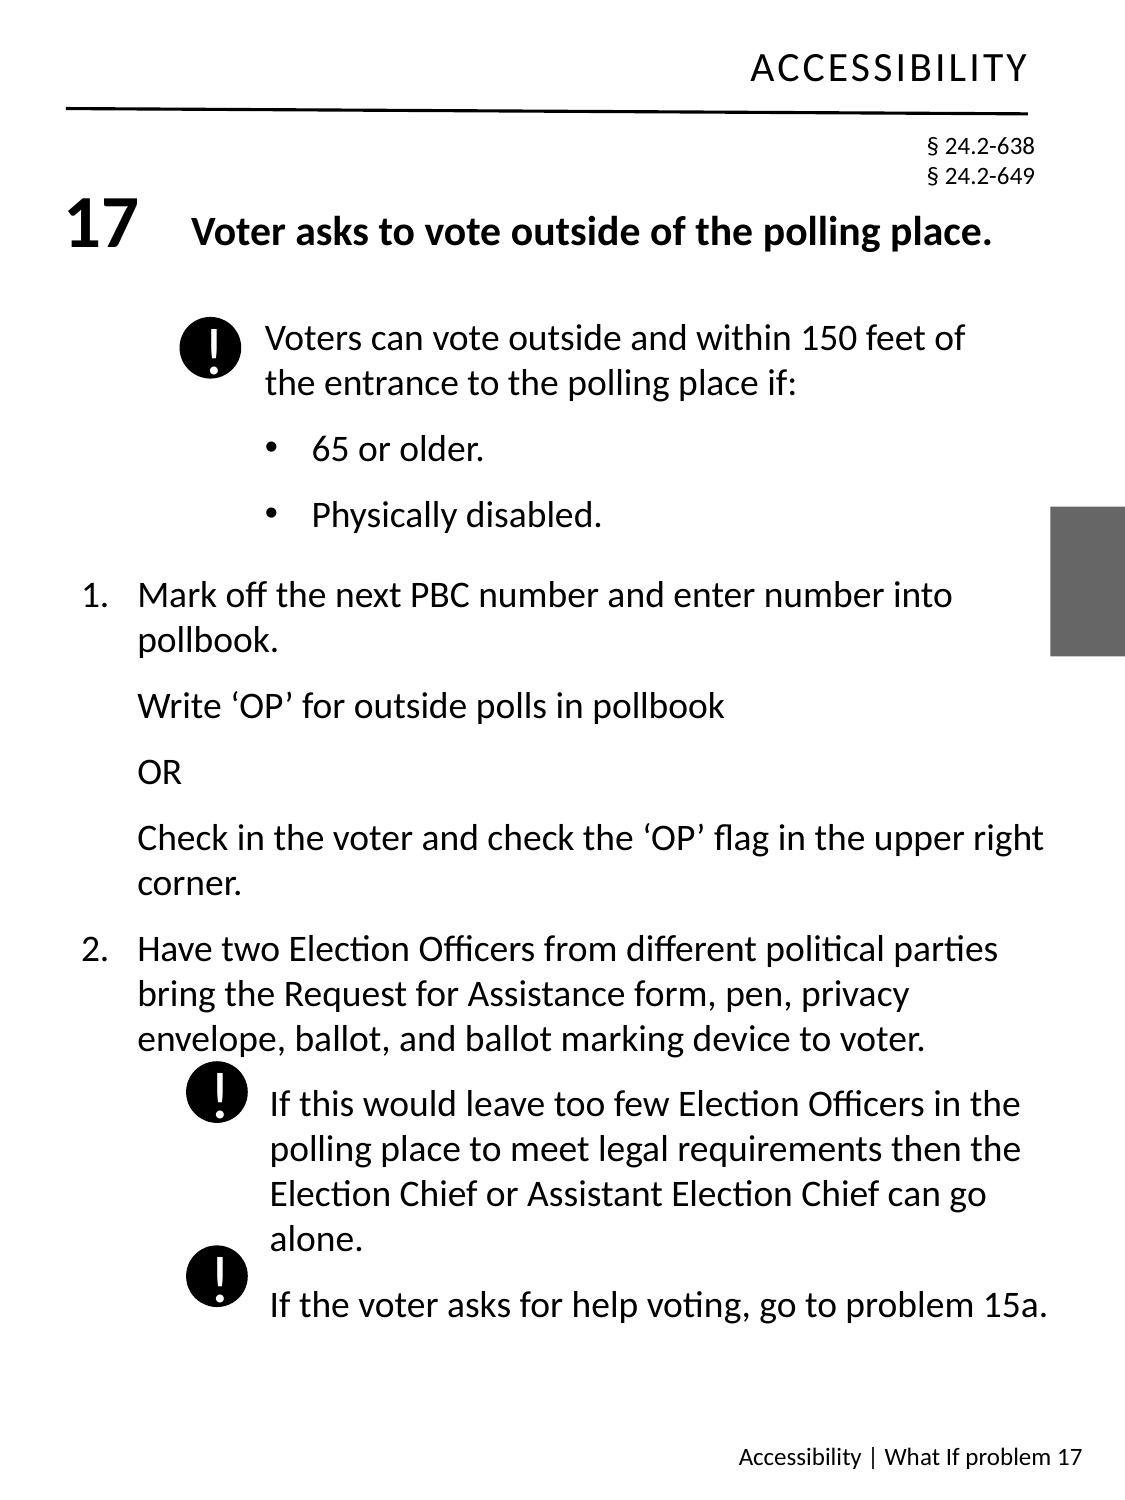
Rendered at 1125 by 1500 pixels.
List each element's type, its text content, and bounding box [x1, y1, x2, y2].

list 17 [48, 175, 188, 340]
text_box Voters can vote outside and within 150 feet of the entrance to the polling place if: 65 or older. Physically disabled. [249, 305, 1009, 394]
list Mark off the next PBC number and enter number into pollbook. Write ‘OP’ for outside polls in pollbook OR Check in the voter and check the ‘OP’ flag in the upper right corner. Have two Election Officers from different political parties bring the Request for Assistance form, pen, privacy envelope, ballot, and ballot marking device to voter. If this would leave too few Election Officers in the polling place to meet legal requirements then the Election Chief or Assistant Election Chief can go alone. If the voter asks for help voting, go to problem 15a. [65, 562, 1073, 1500]
text_box § 24.2-638 § 24.2-649 [774, 121, 1051, 197]
text_box ! [185, 1060, 249, 1124]
text_box Accessibility | What If problem 17 [724, 1433, 1125, 1478]
text_box ! [185, 1244, 249, 1309]
list Voter asks to vote outside of the polling place. [176, 202, 1047, 453]
text_box ! [178, 315, 243, 380]
